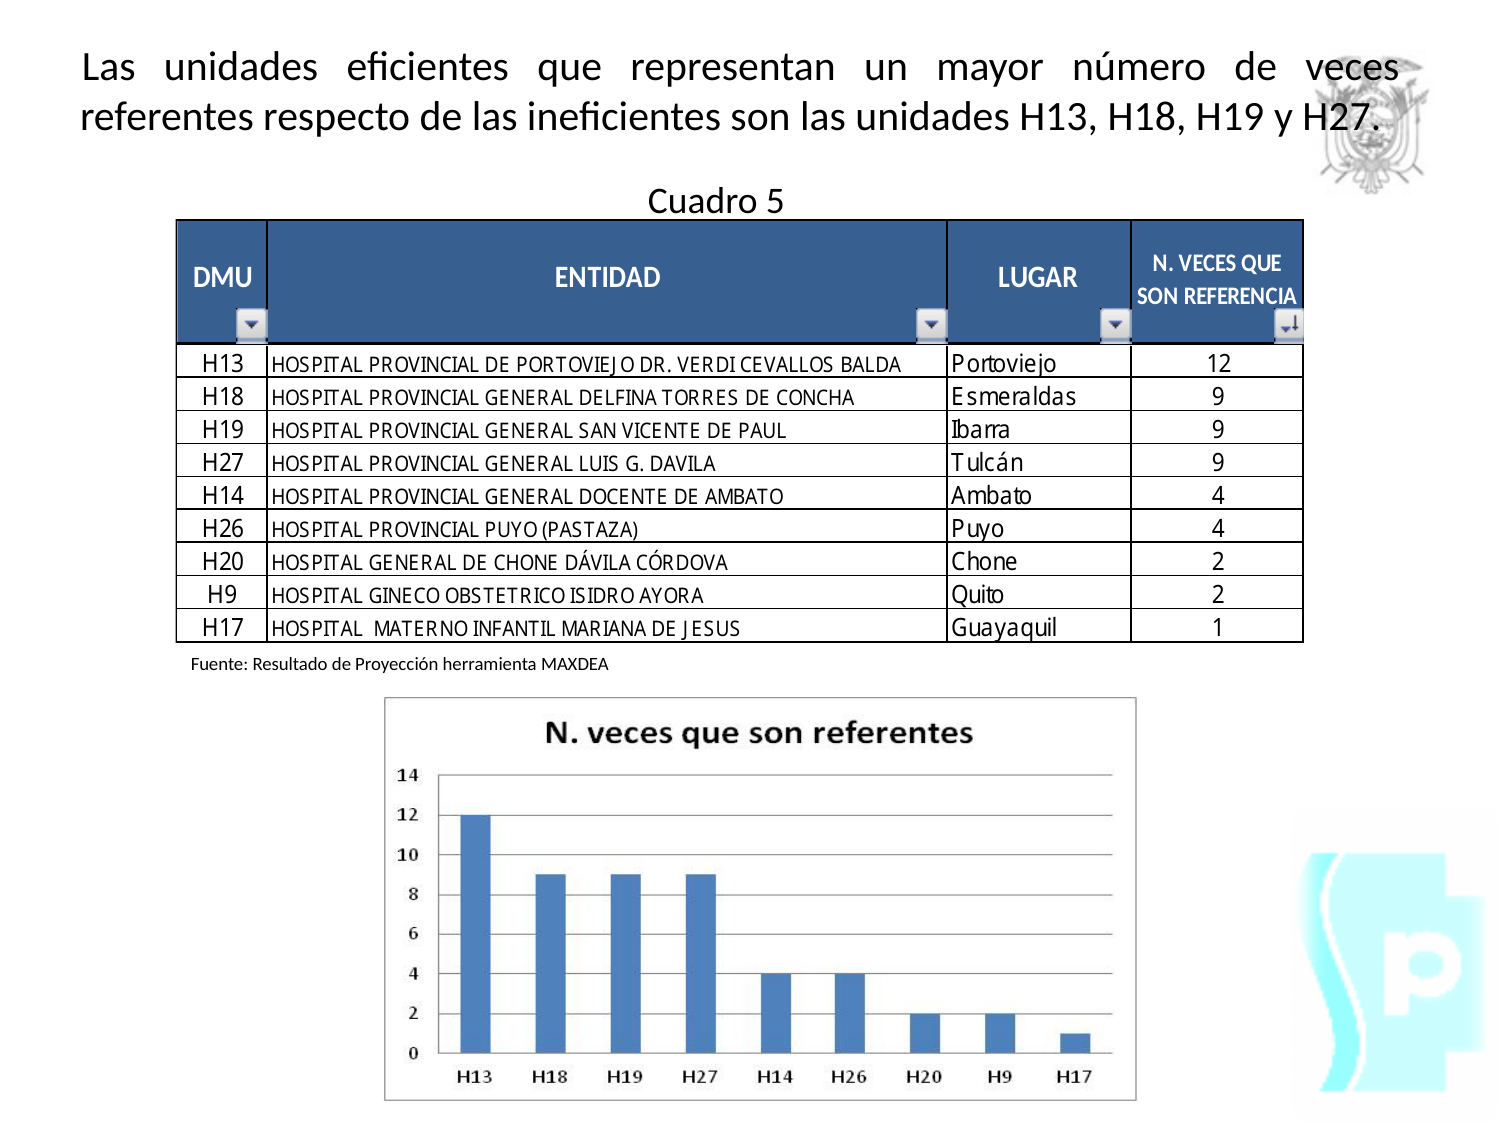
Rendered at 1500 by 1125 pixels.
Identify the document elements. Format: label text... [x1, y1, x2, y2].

picture [1288, 804, 1500, 1125]
picture [175, 219, 1306, 645]
picture [1312, 49, 1437, 200]
picture [383, 695, 1138, 1102]
list Las unidades eficientes que representan un mayor número de veces referentes respecto de las ineficientes son las unidades H13, H18, H19 y H27. [64, 30, 1415, 616]
text_box Cuadro 5 [632, 168, 815, 217]
text_box Fuente: Resultado de Proyección herramienta MAXDEA [175, 651, 903, 669]
